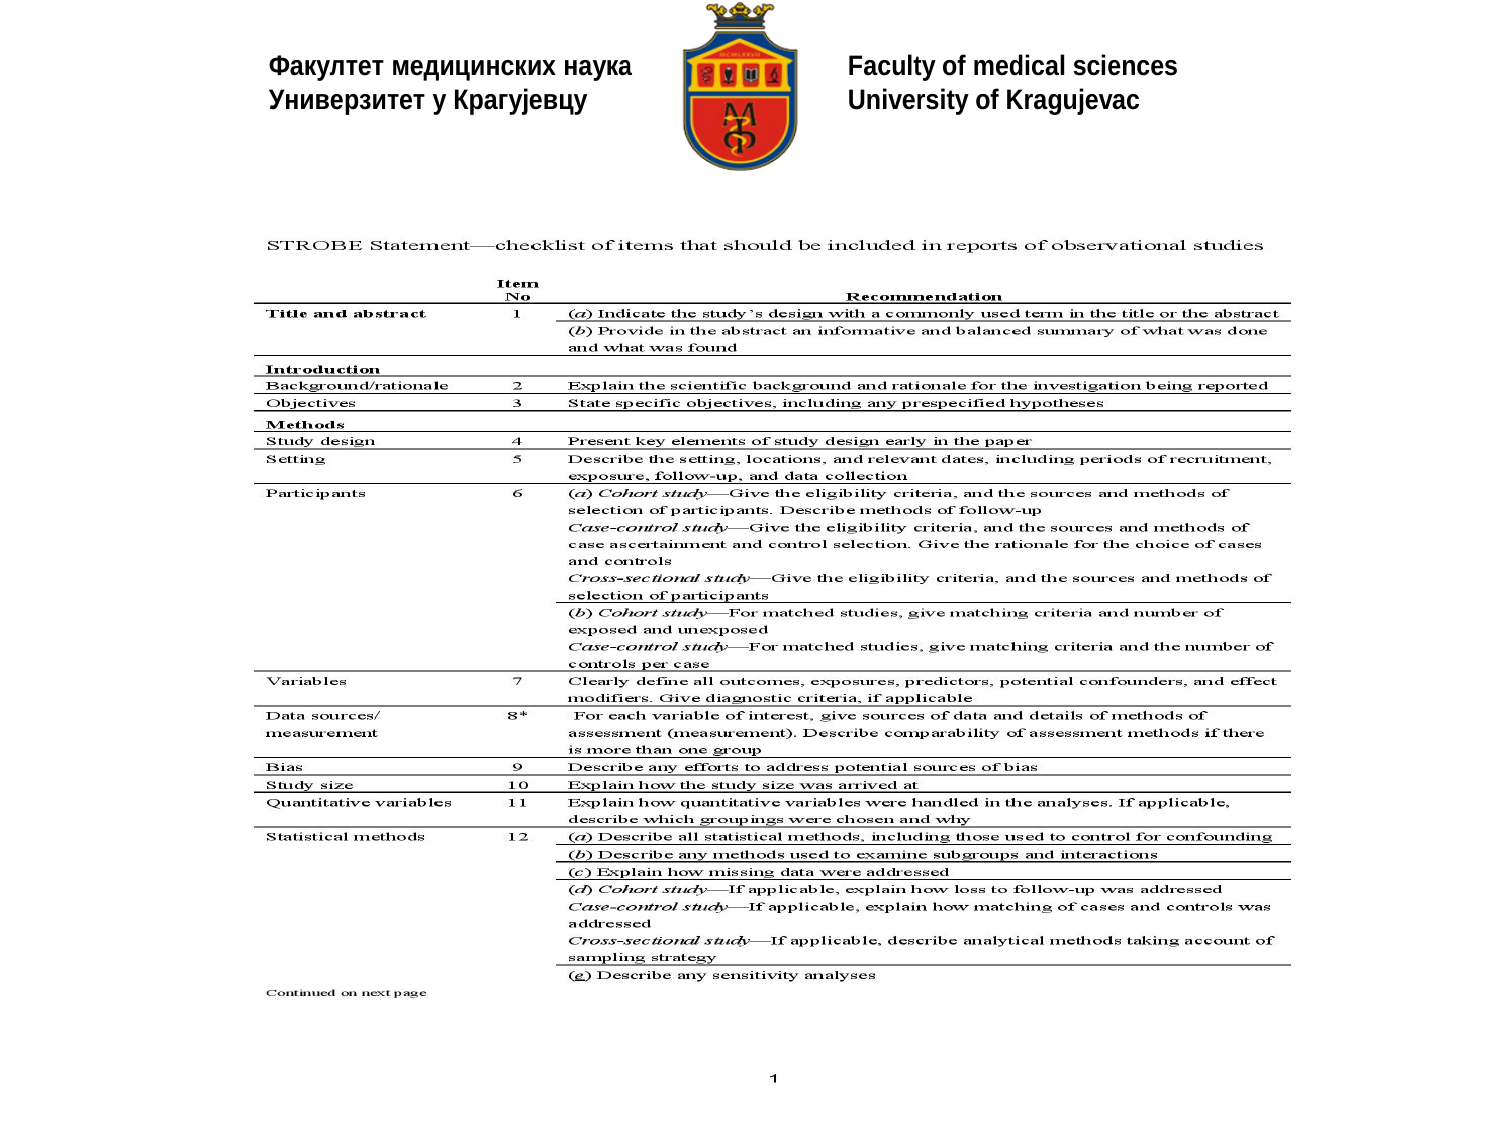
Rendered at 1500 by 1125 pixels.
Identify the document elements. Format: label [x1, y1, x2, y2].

picture [147, 172, 1400, 1125]
